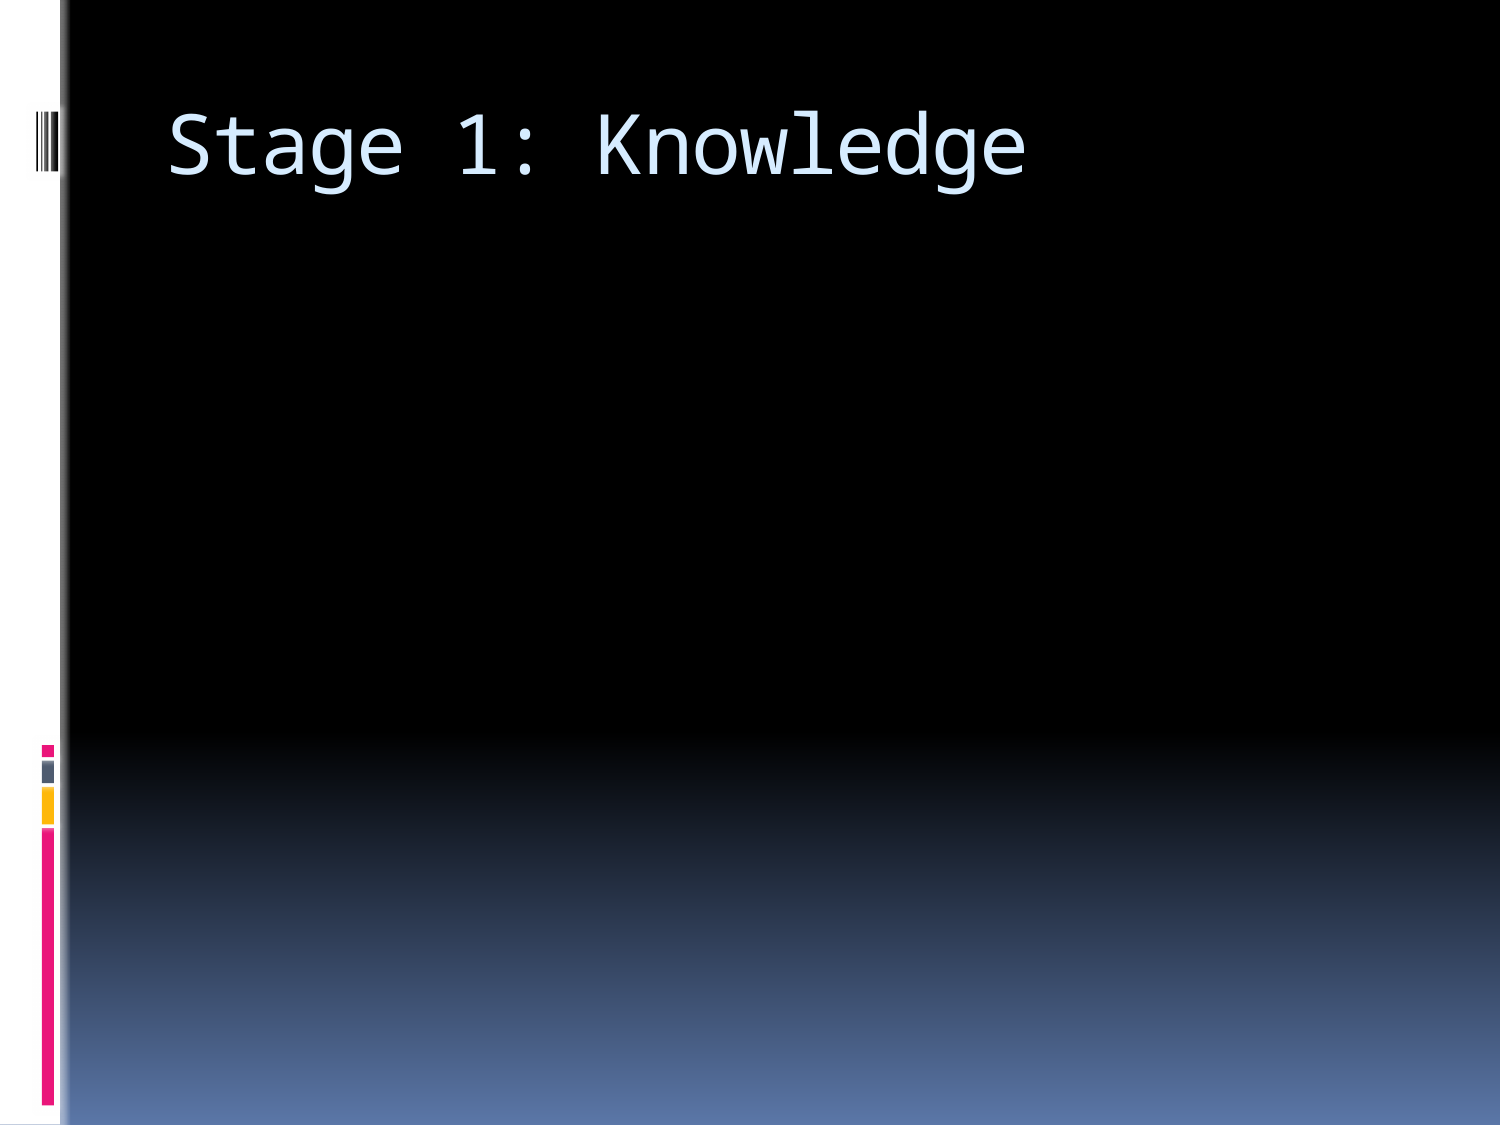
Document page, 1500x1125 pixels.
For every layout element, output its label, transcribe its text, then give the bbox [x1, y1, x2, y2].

title Stage 1: Knowledge [150, 83, 1425, 234]
